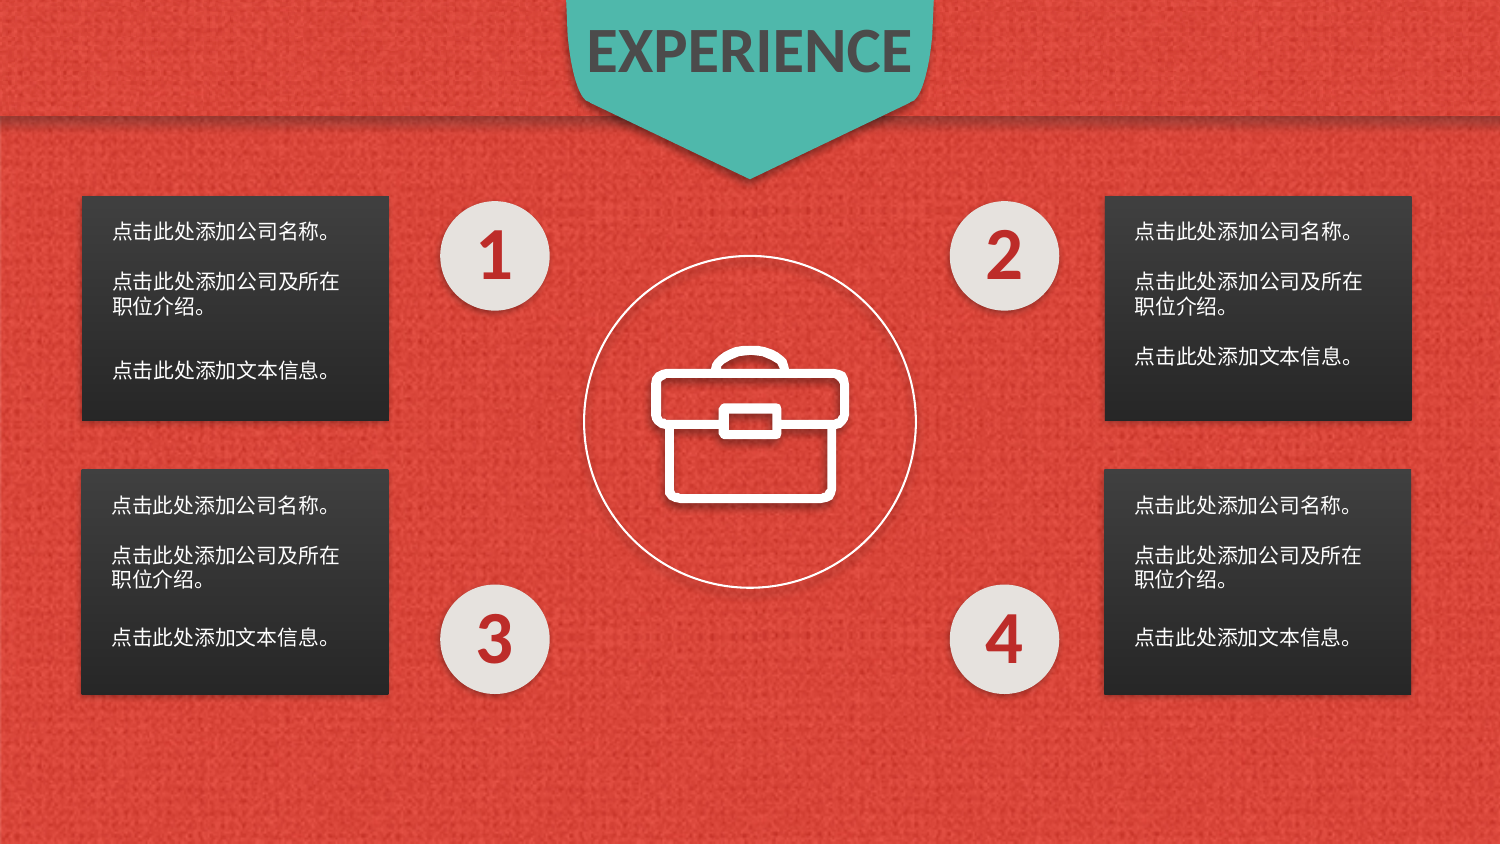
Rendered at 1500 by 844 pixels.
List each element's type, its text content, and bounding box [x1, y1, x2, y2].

text_box [81, 469, 389, 695]
text_box [81, 195, 390, 421]
text_box 点击此处添加公司名称。 点击此处添加公司及所在职位介绍。 点击此处添加文本信息。 [96, 484, 374, 657]
text_box 2 [949, 200, 1061, 312]
text_box [651, 345, 850, 504]
text_box 点击此处添加公司名称。 点击此处添加公司及所在职位介绍。 点击此处添加文本信息。 [1119, 484, 1397, 657]
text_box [565, 0, 934, 180]
text_box 4 [949, 583, 1061, 695]
text_box [583, 255, 917, 589]
picture [0, 0, 1500, 844]
text_box [1104, 195, 1412, 421]
text_box 1 [439, 200, 551, 312]
text_box [1104, 469, 1412, 695]
text_box 点击此处添加公司名称。 点击此处添加公司及所在职位介绍。 点击此处添加文本信息。 [1119, 211, 1397, 376]
text_box 点击此处添加公司名称。 点击此处添加公司及所在职位介绍。 点击此处添加文本信息。 [97, 211, 374, 391]
text_box 3 [439, 583, 551, 695]
